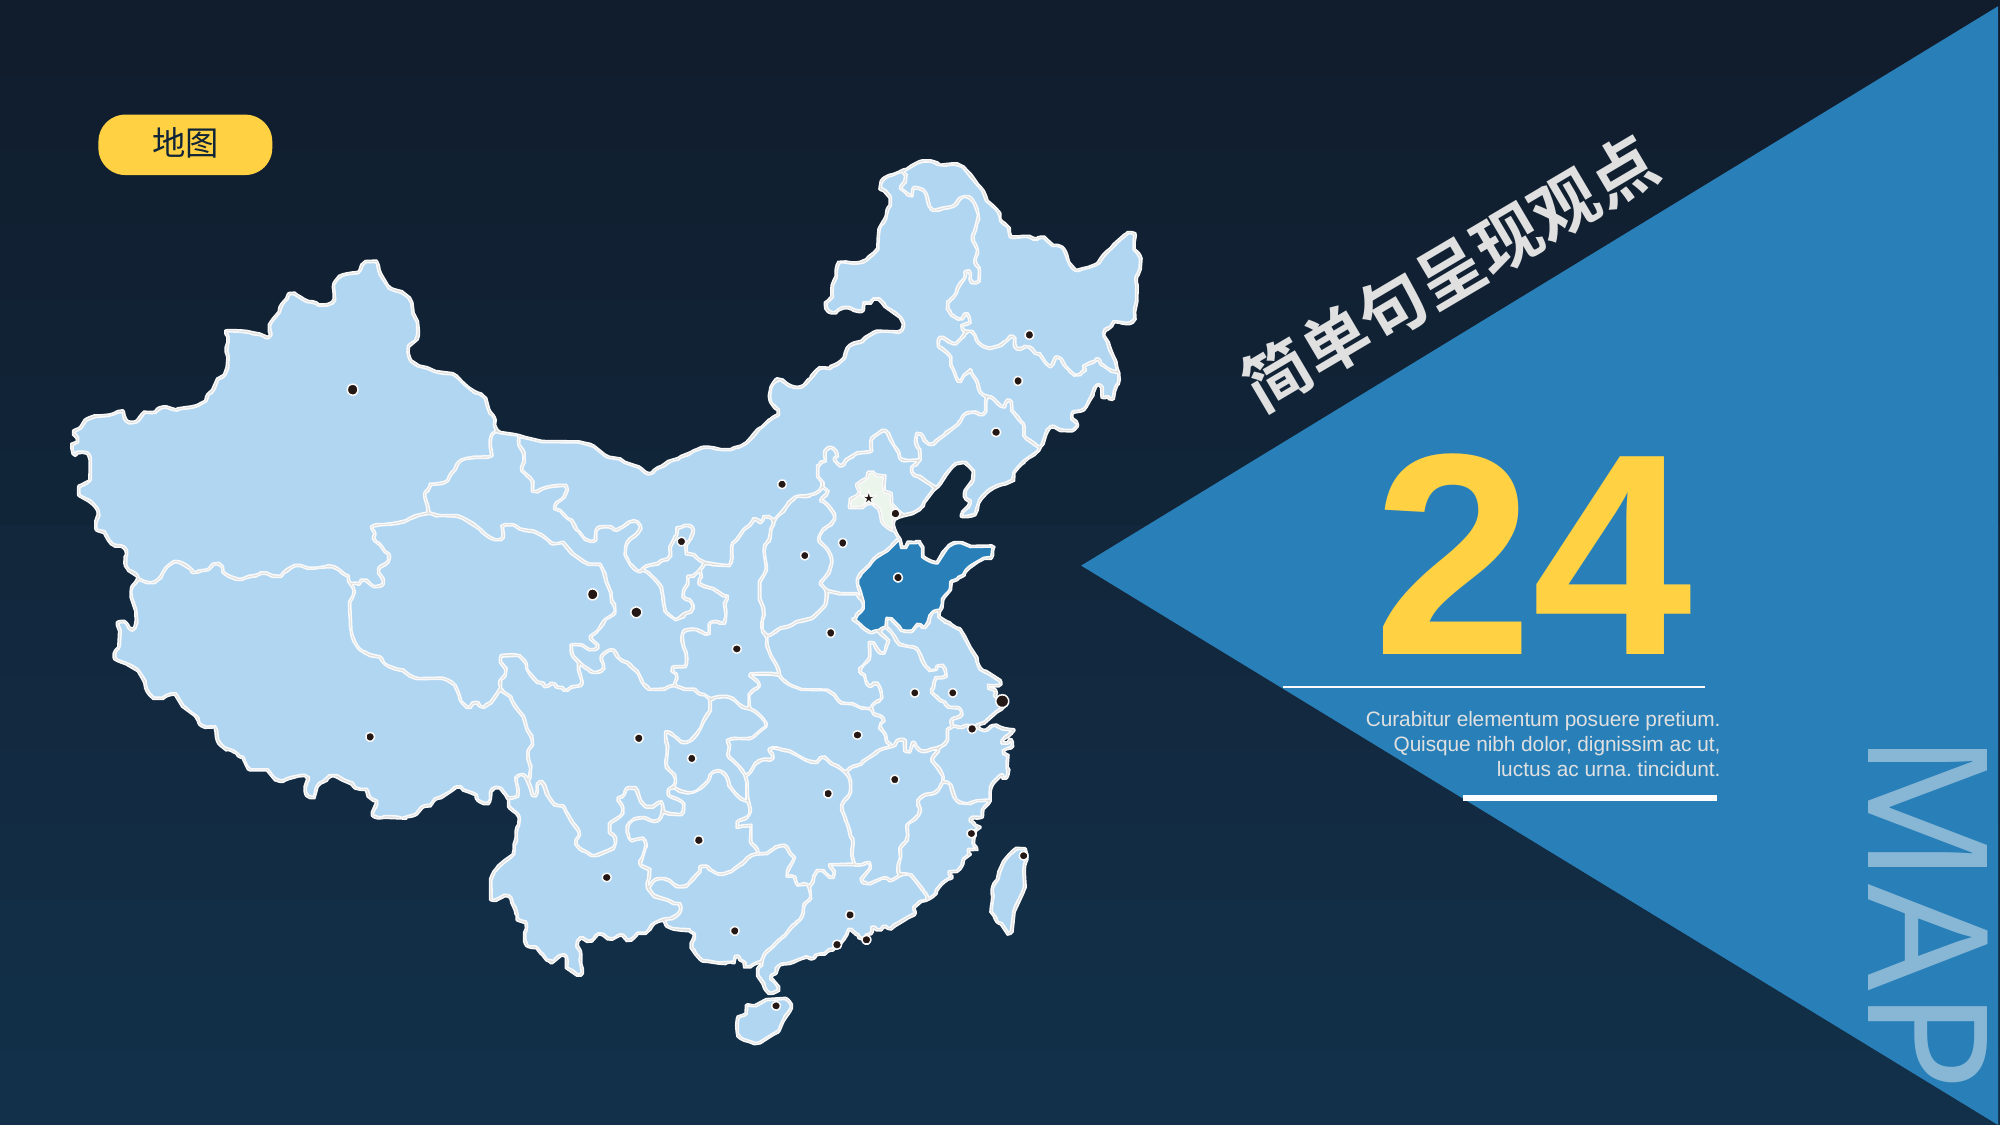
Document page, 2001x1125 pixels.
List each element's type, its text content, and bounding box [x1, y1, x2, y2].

text_box Curabitur elementum posuere pretium. Quisque nibh dolor, dignissim ac ut, luctus ac urna. tincidunt. [1326, 697, 1736, 816]
text_box MAP [1857, 725, 2000, 1125]
text_box 简单句呈现观点 [1211, 89, 1711, 439]
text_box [78, 114, 292, 176]
text_box 24 [1358, 360, 1796, 666]
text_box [70, 159, 1143, 1045]
text_box [1147, 4, 2000, 1042]
